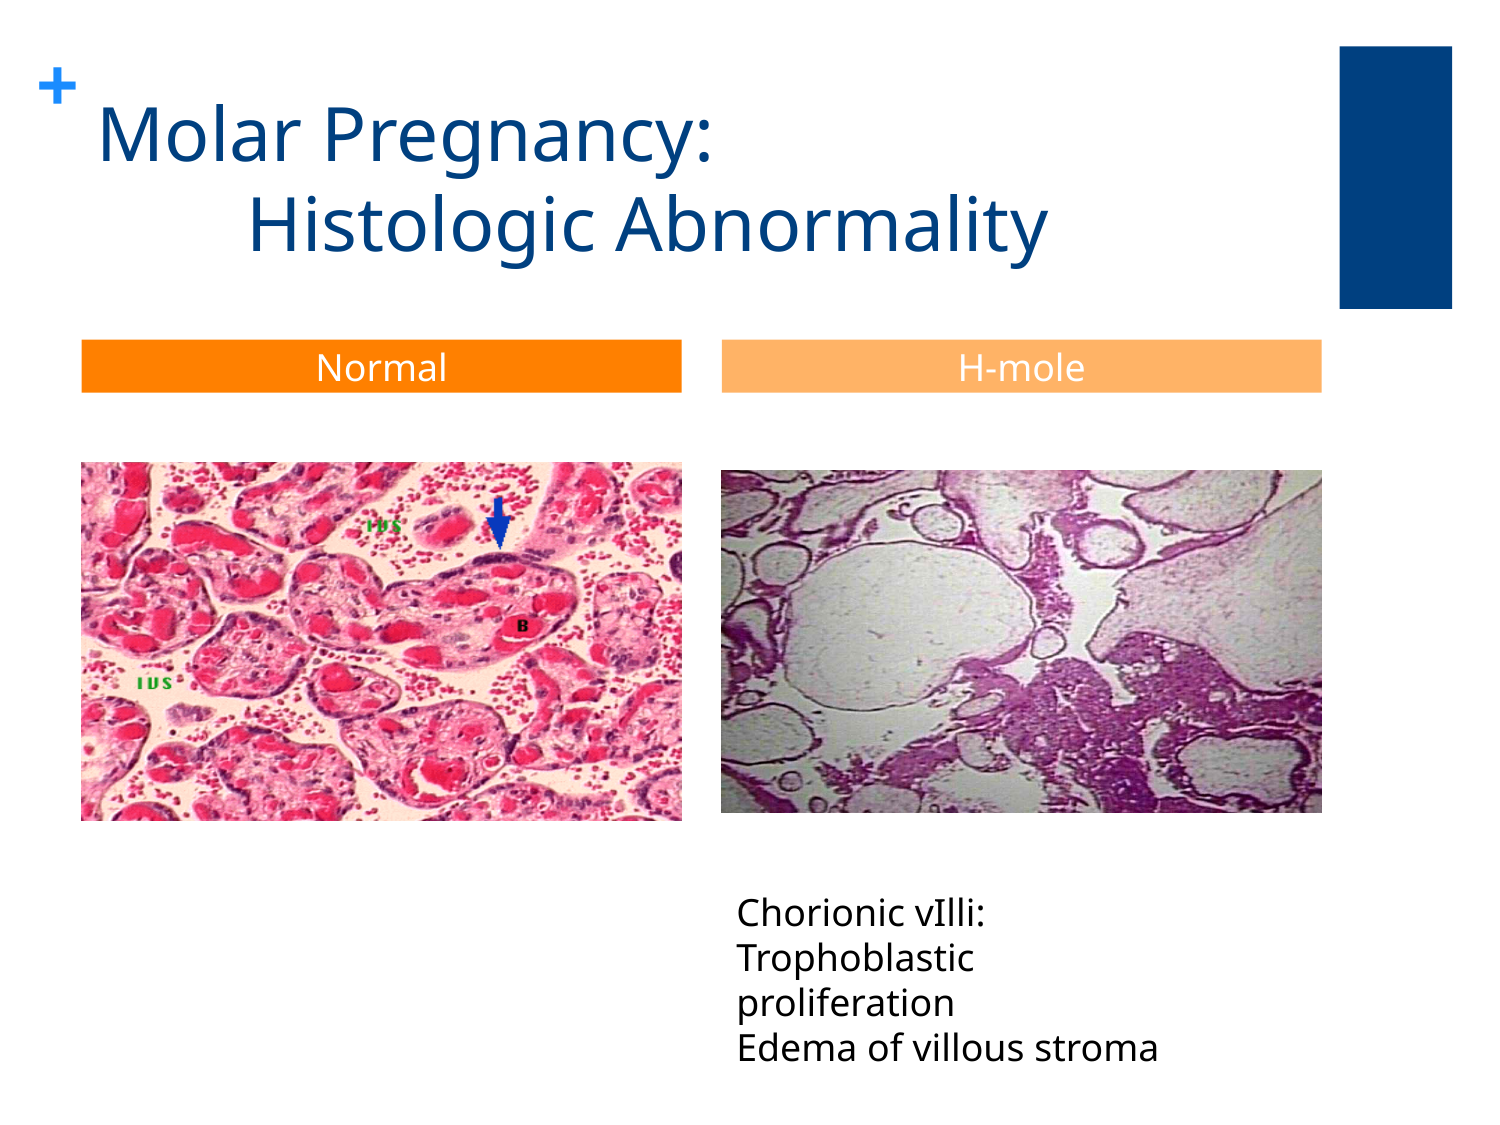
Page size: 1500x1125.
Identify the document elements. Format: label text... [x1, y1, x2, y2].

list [721, 339, 1323, 944]
text_box Chorionic vIlli: Trophoblastic proliferation Edema of villous stroma [721, 953, 1217, 1077]
title Molar Pregnancy: Histologic Abnormality [81, 79, 1322, 263]
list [81, 400, 683, 882]
list Normal [81, 339, 682, 393]
